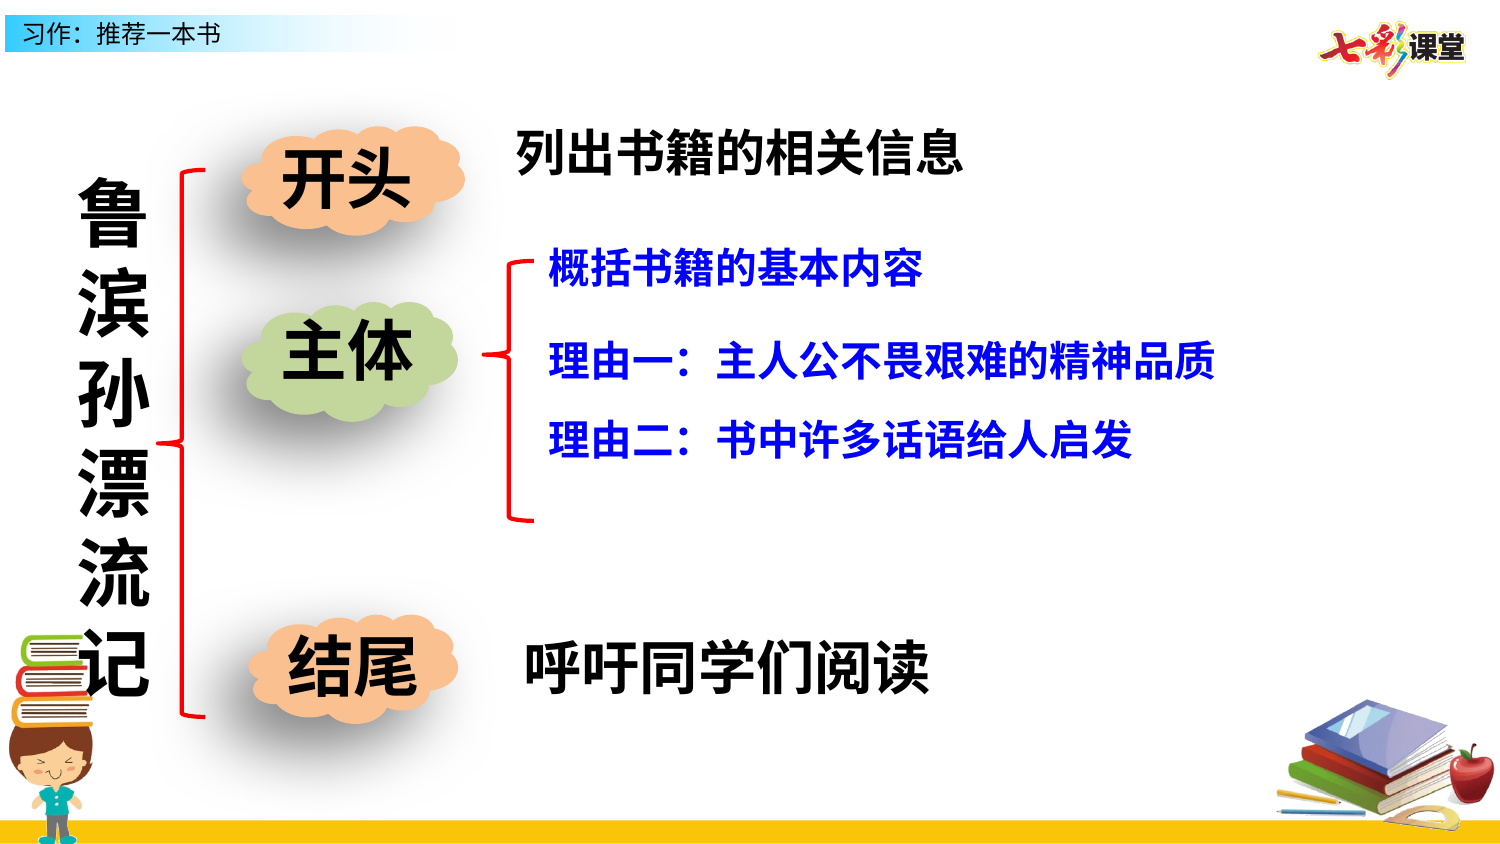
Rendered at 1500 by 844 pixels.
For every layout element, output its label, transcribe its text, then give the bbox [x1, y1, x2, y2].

text_box [482, 260, 534, 522]
text_box 理由二：书中许多话语给人启发 [533, 406, 1426, 472]
picture [1227, 662, 1500, 844]
text_box 概括书籍的基本内容 [533, 234, 1365, 300]
text_box [157, 434, 206, 682]
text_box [241, 125, 466, 236]
text_box 列出书籍的相关信息 [501, 114, 1453, 190]
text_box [248, 614, 459, 724]
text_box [241, 300, 459, 422]
picture [0, 616, 167, 844]
text_box 理由一：主人公不畏艰难的精神品质 [533, 327, 1426, 393]
text_box 鲁滨孙漂流记 [59, 157, 167, 716]
text_box [180, 169, 206, 353]
text_box 呼吁同学们阅读 [508, 623, 1140, 709]
picture [1316, 20, 1468, 80]
